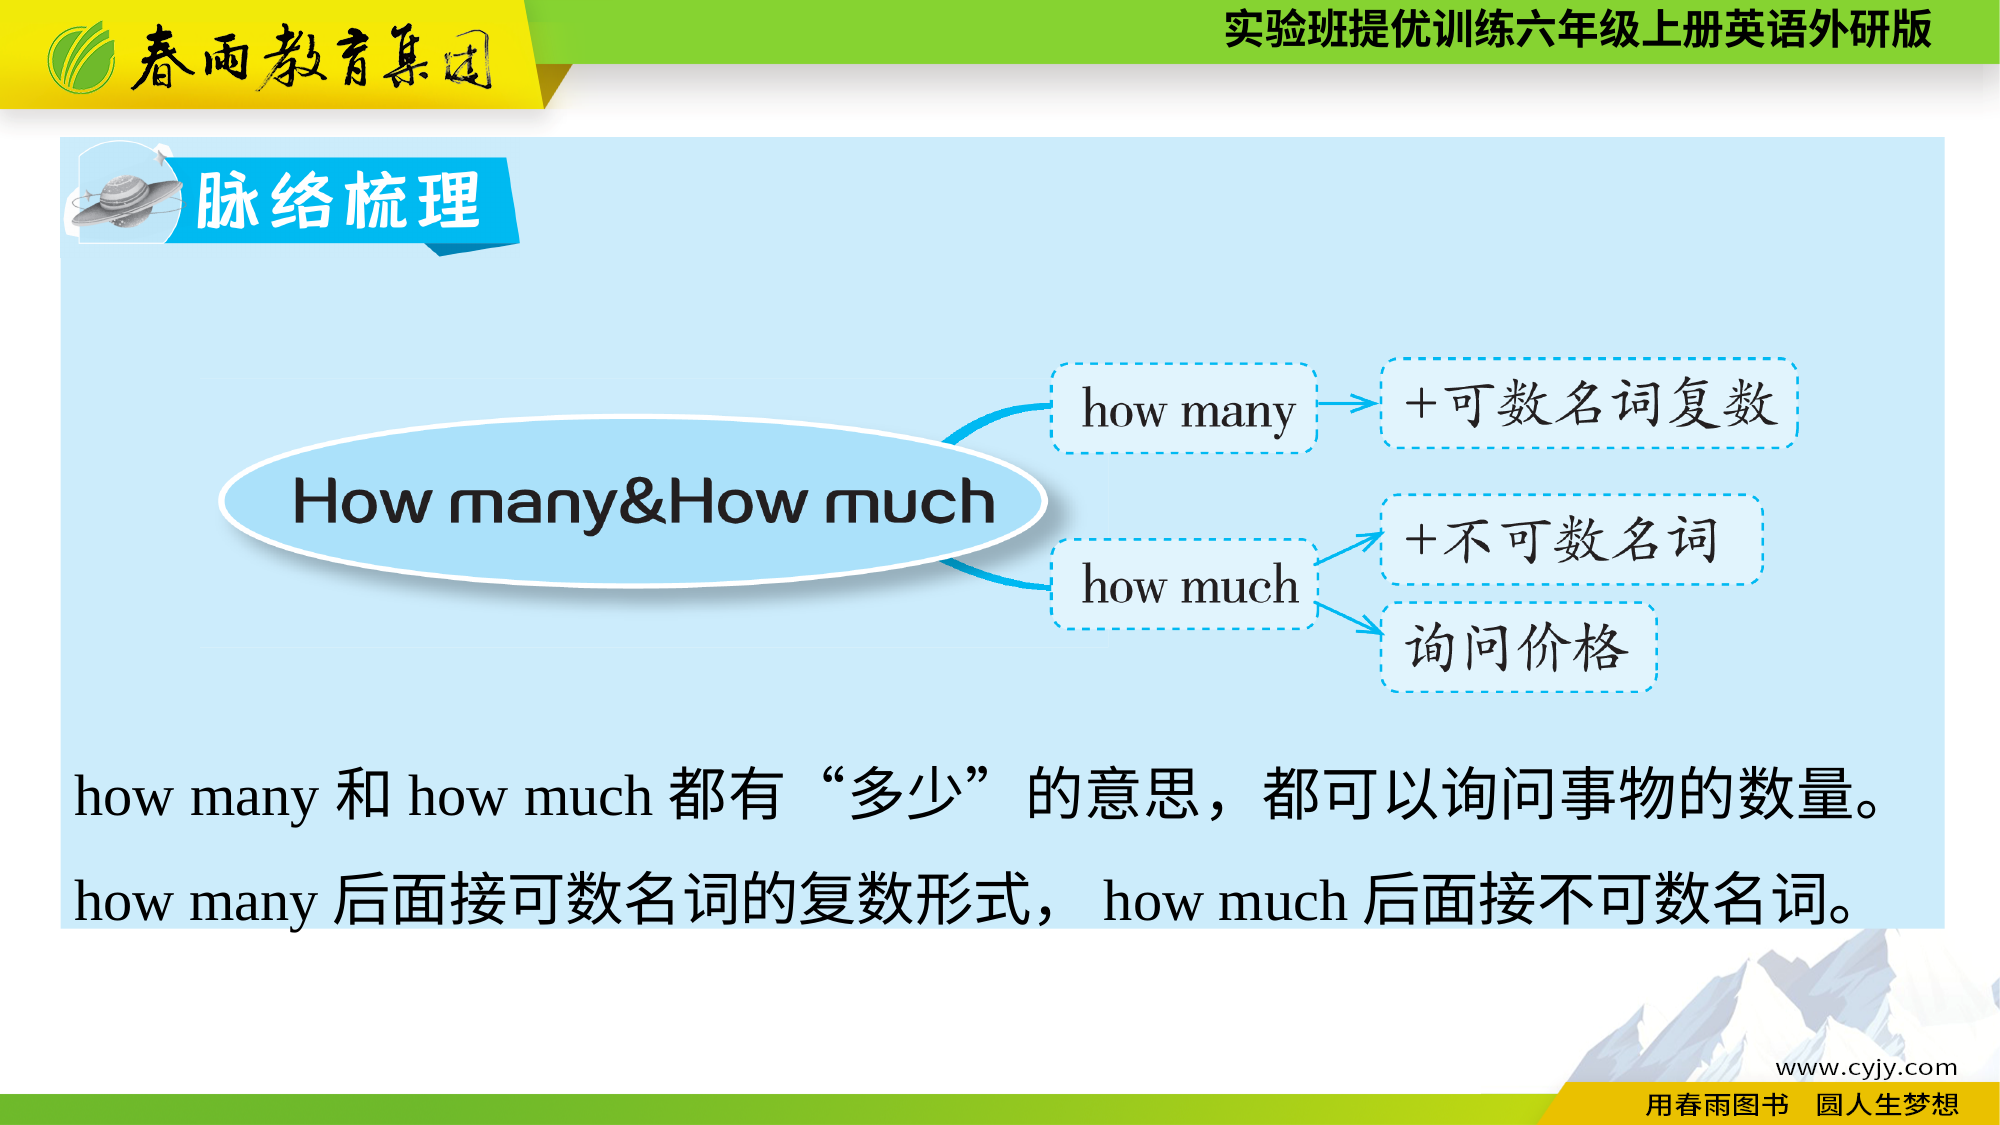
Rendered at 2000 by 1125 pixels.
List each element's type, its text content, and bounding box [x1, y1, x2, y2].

text_box [60, 137, 1945, 929]
picture [0, 0, 2000, 1125]
text_box how many和how much都有“多少”的意思，都可以询问事物的数量。how many后面接可数名词的复数形式，how much后面接不可数名词。 [59, 714, 1944, 940]
